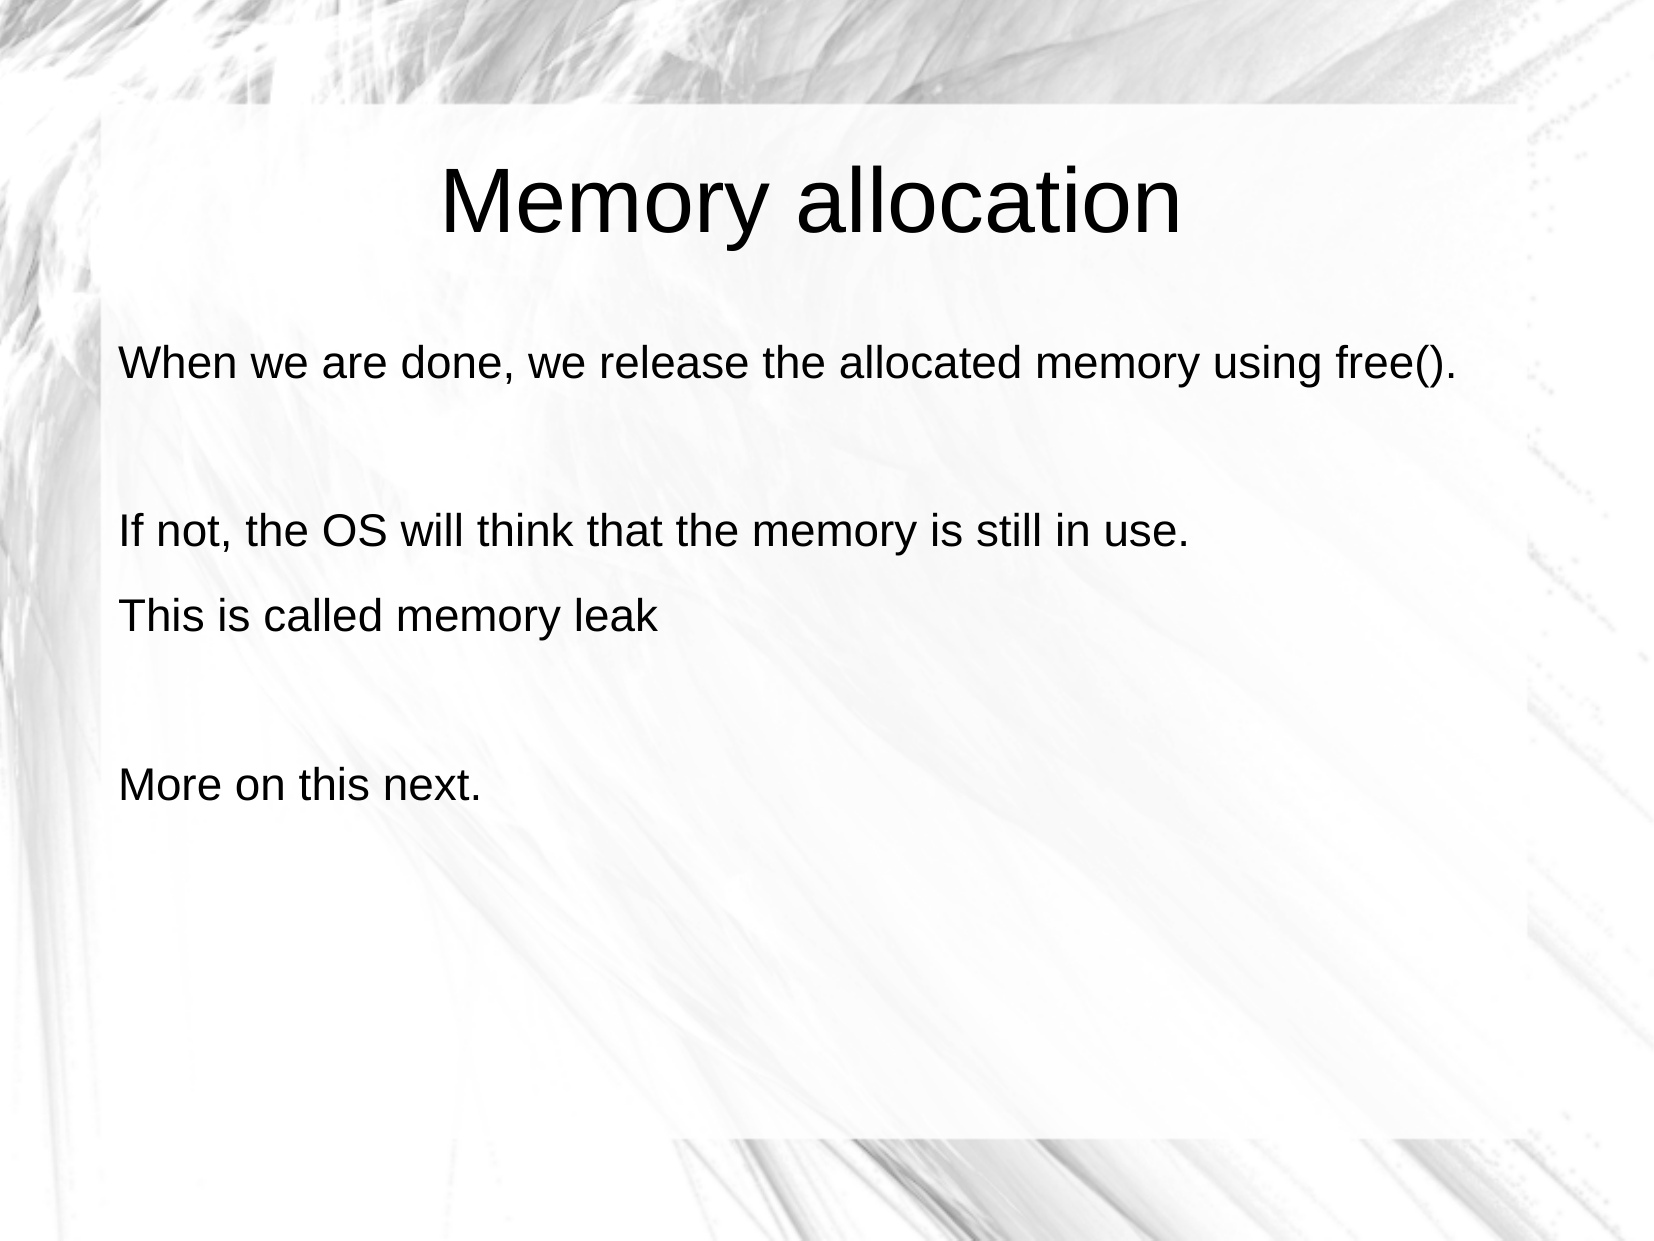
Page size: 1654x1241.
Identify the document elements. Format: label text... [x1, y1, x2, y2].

list When we are done, we release the allocated memory using free(). If not, the OS will think that the memory is still in use. This is called memory leak More on this next. [118, 332, 1571, 1121]
picture [0, 0, 1654, 1241]
title Memory allocation [118, 93, 1506, 299]
